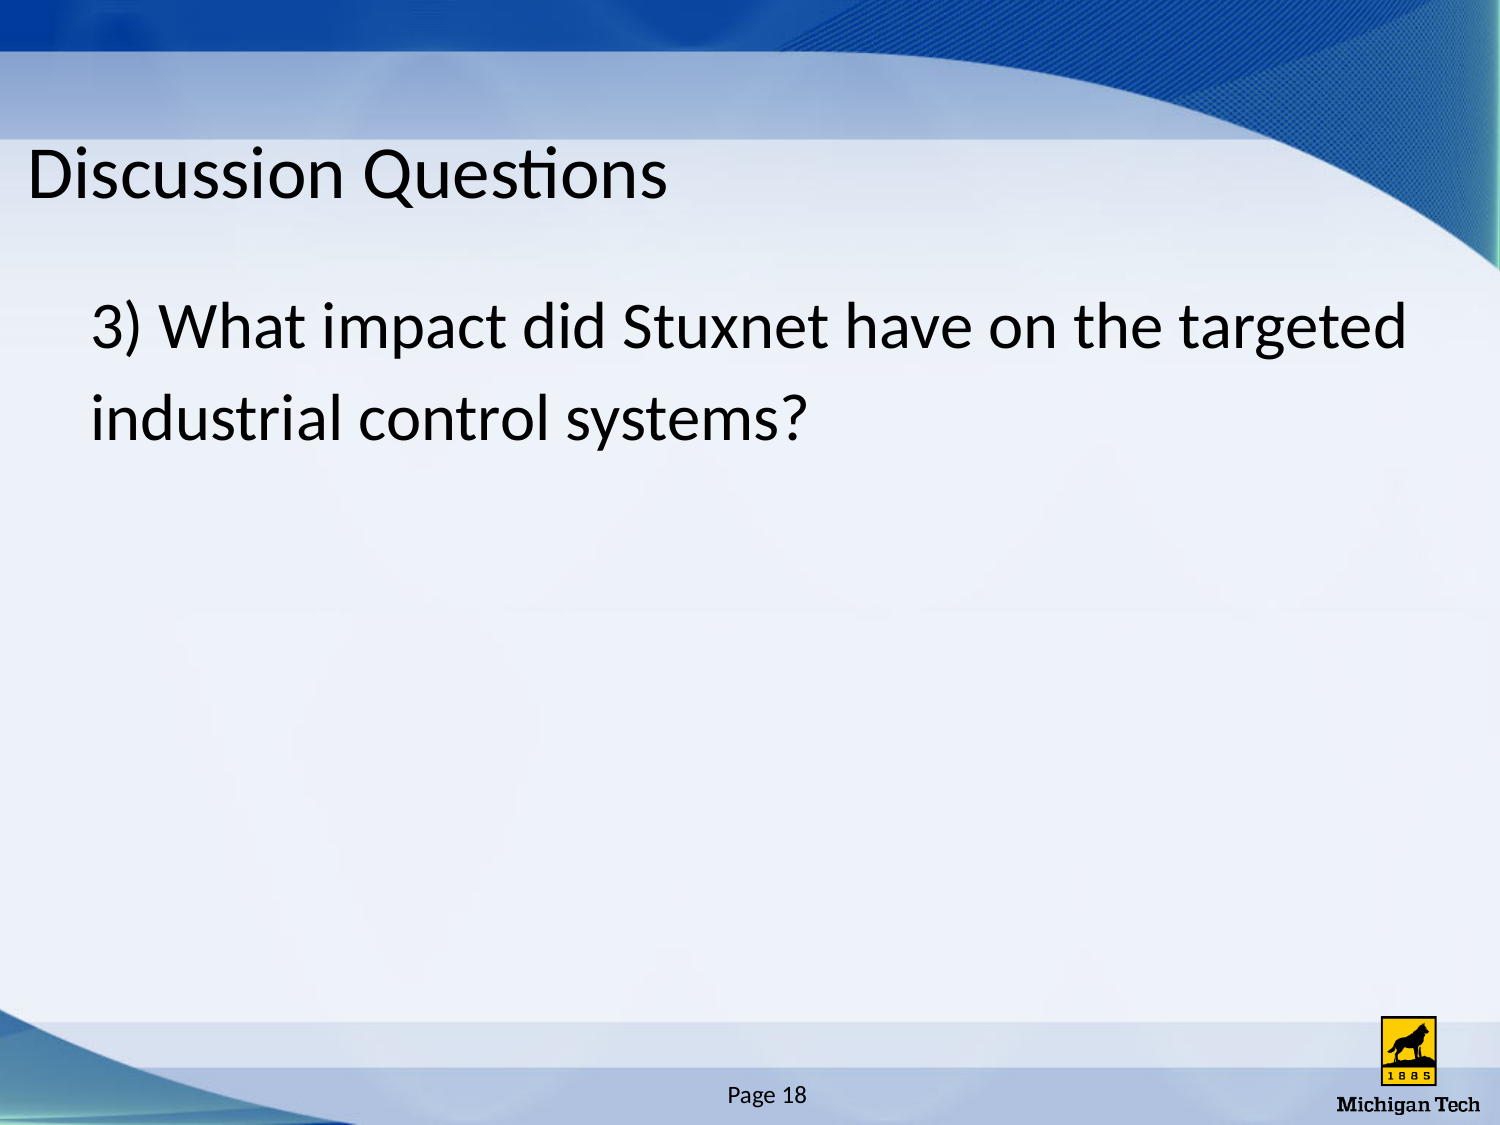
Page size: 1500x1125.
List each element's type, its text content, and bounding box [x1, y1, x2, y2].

list 3) What impact did Stuxnet have on the targeted industrial control systems? [75, 262, 1425, 1063]
picture [0, 0, 1500, 1125]
title Discussion Questions [12, 75, 1263, 263]
